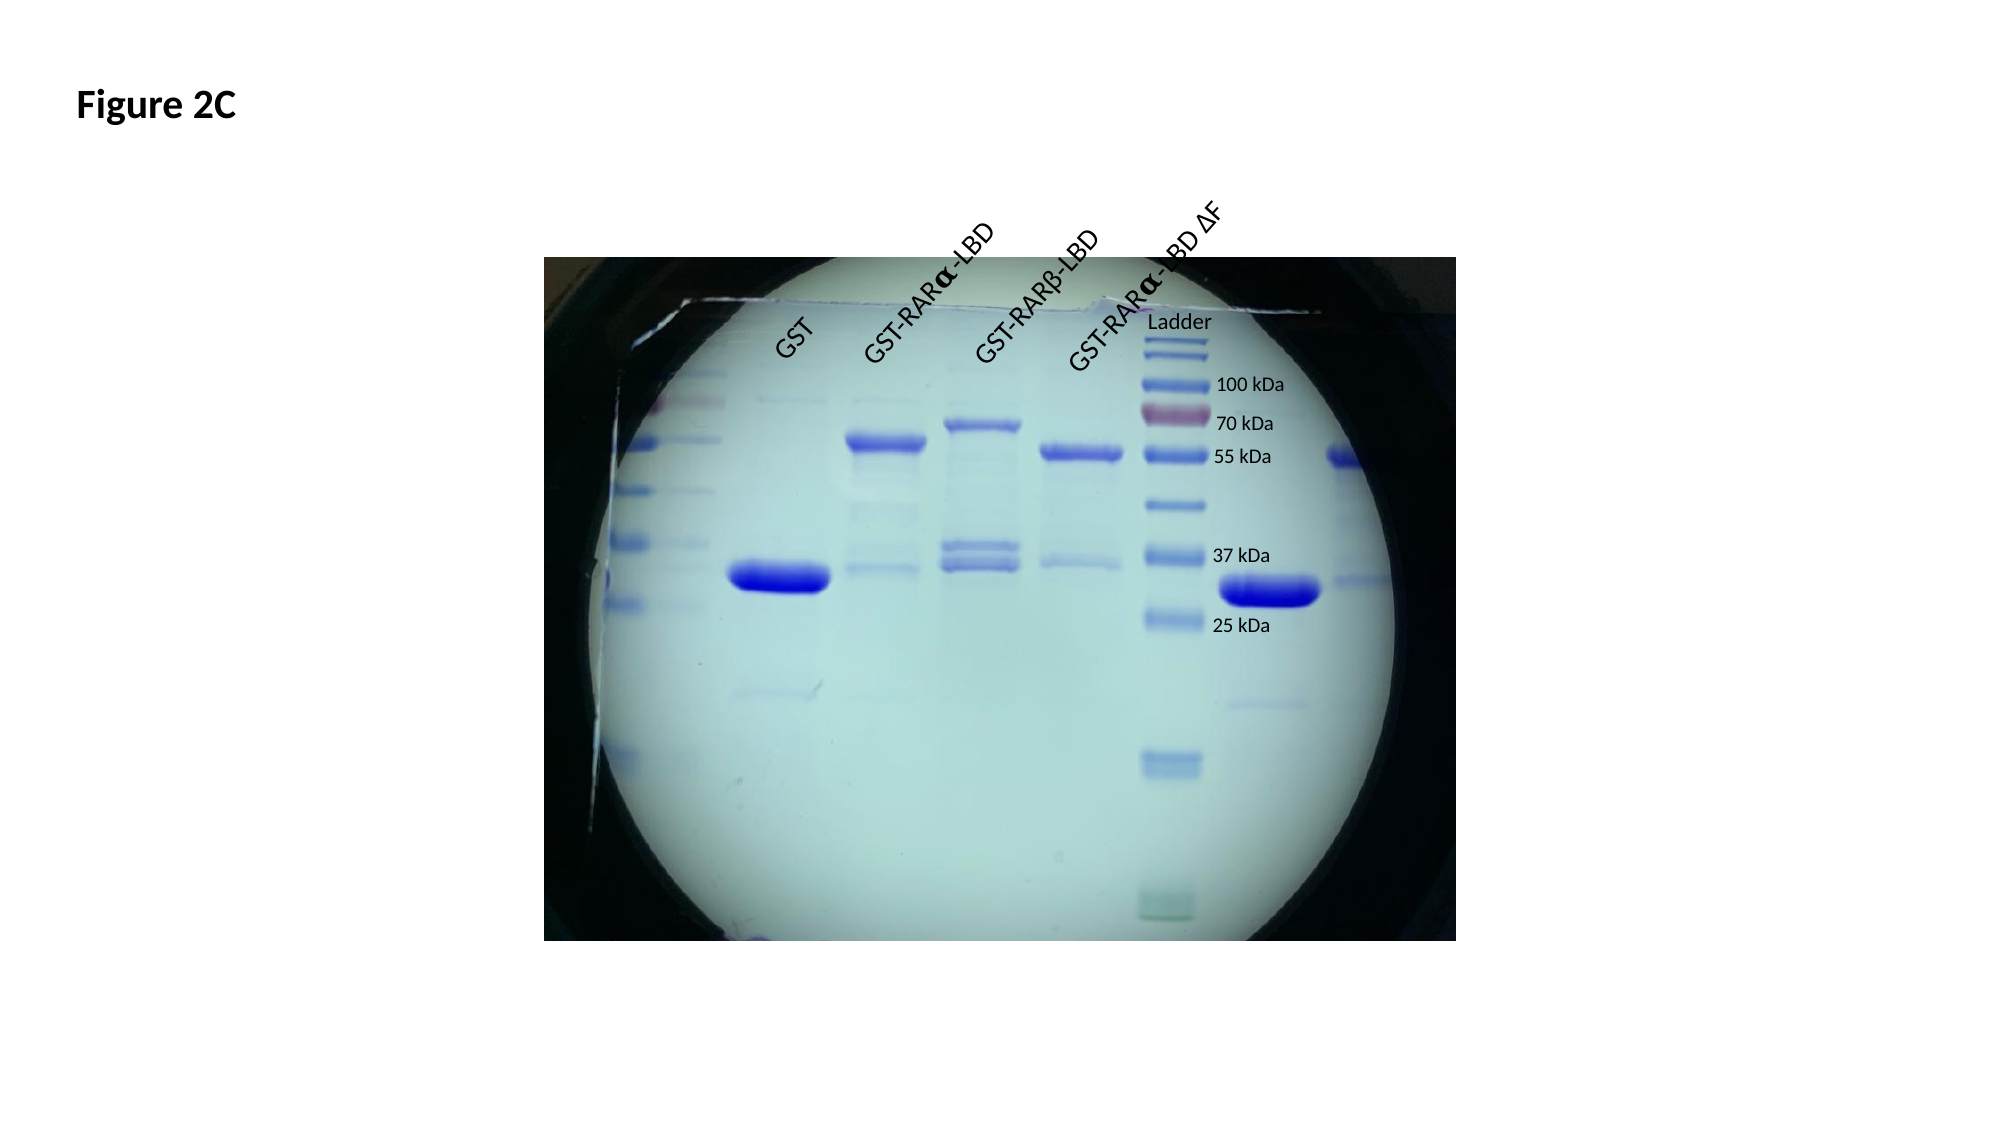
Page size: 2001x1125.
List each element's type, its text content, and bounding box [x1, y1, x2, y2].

picture [544, 257, 1456, 941]
text_box Figure 2C [61, 69, 664, 134]
text_box GST-RAR𝛂-LBD [925, 176, 1035, 257]
text_box GST-RAR𝛂-LBD ΔF [1136, 171, 1251, 257]
text_box GST-RARβ-LBD [1036, 176, 1147, 257]
